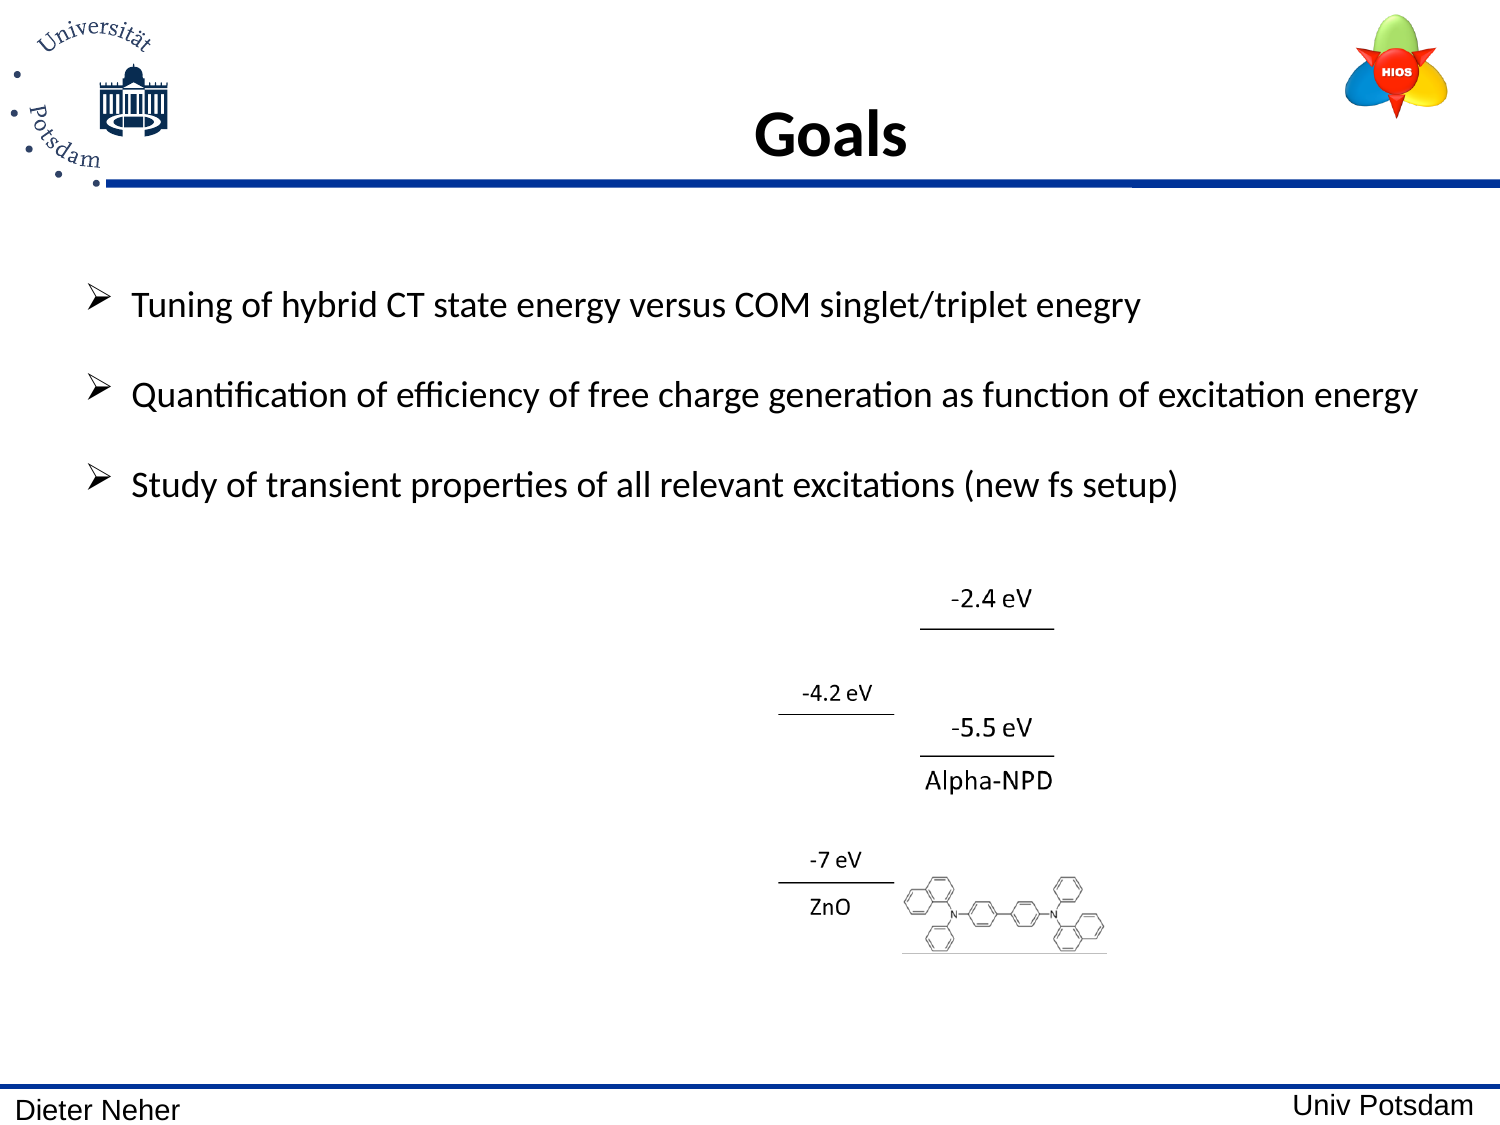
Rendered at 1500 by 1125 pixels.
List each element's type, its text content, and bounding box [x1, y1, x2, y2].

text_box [778, 512, 1132, 1115]
title Goals [193, 35, 1470, 178]
picture [1335, 14, 1457, 119]
text_box Tuning of hybrid CT state energy versus COM singlet/triplet enegry Quantification of efficiency of free charge generation as function of excitation energy Study of transient properties of all relevant excitations (new fs setup) [78, 273, 1426, 511]
